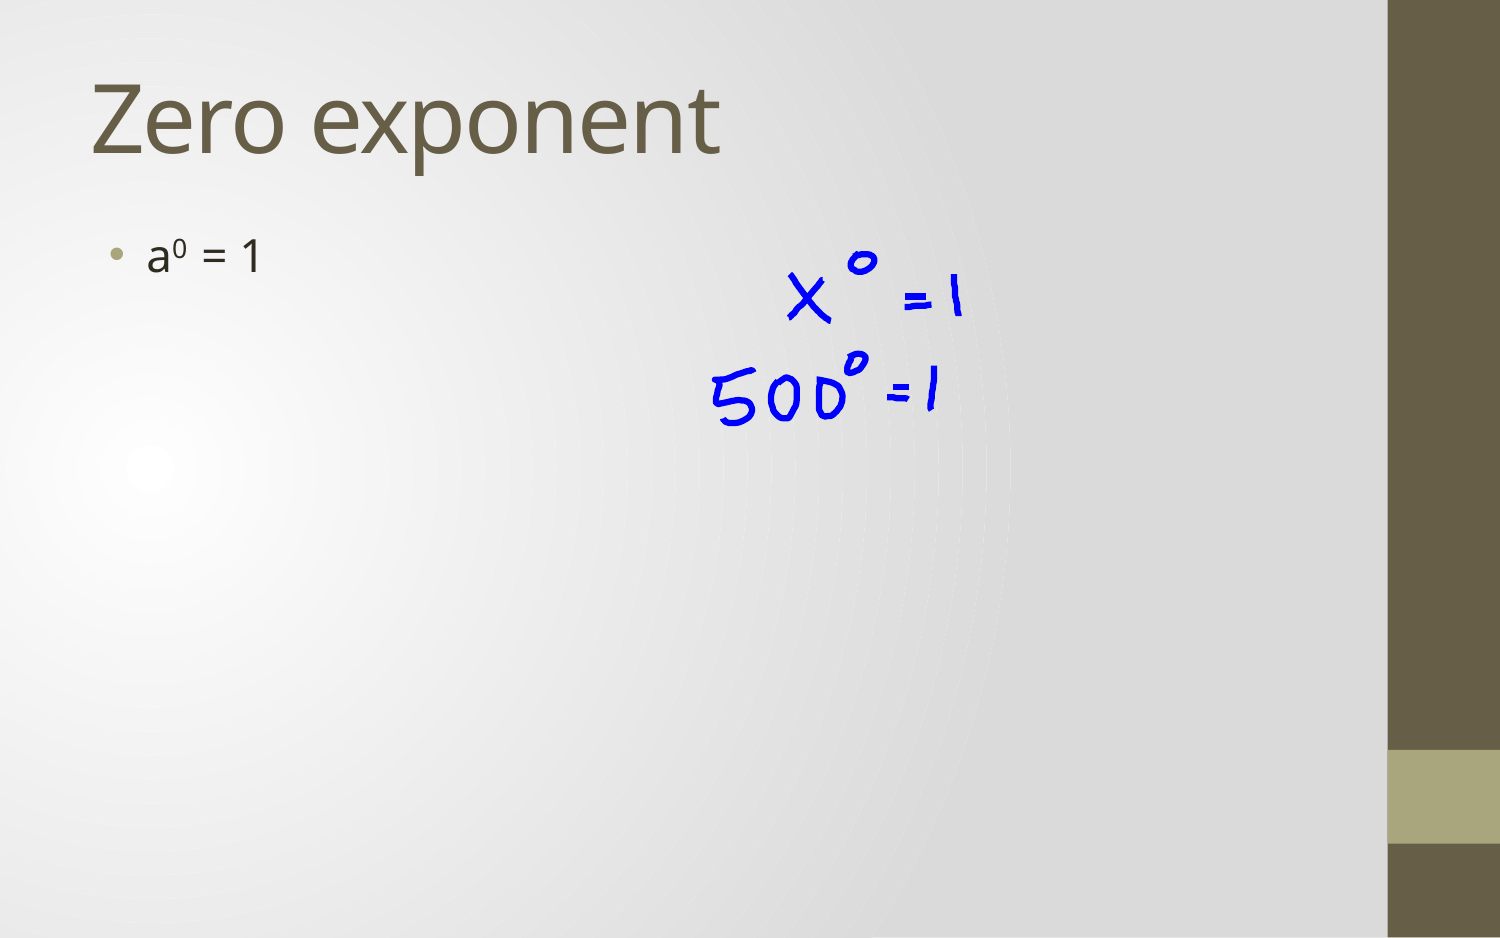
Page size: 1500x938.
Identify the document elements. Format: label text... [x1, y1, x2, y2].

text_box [714, 252, 960, 424]
title Zero exponent [75, 37, 1325, 194]
list a0 = 1 [75, 218, 1325, 875]
